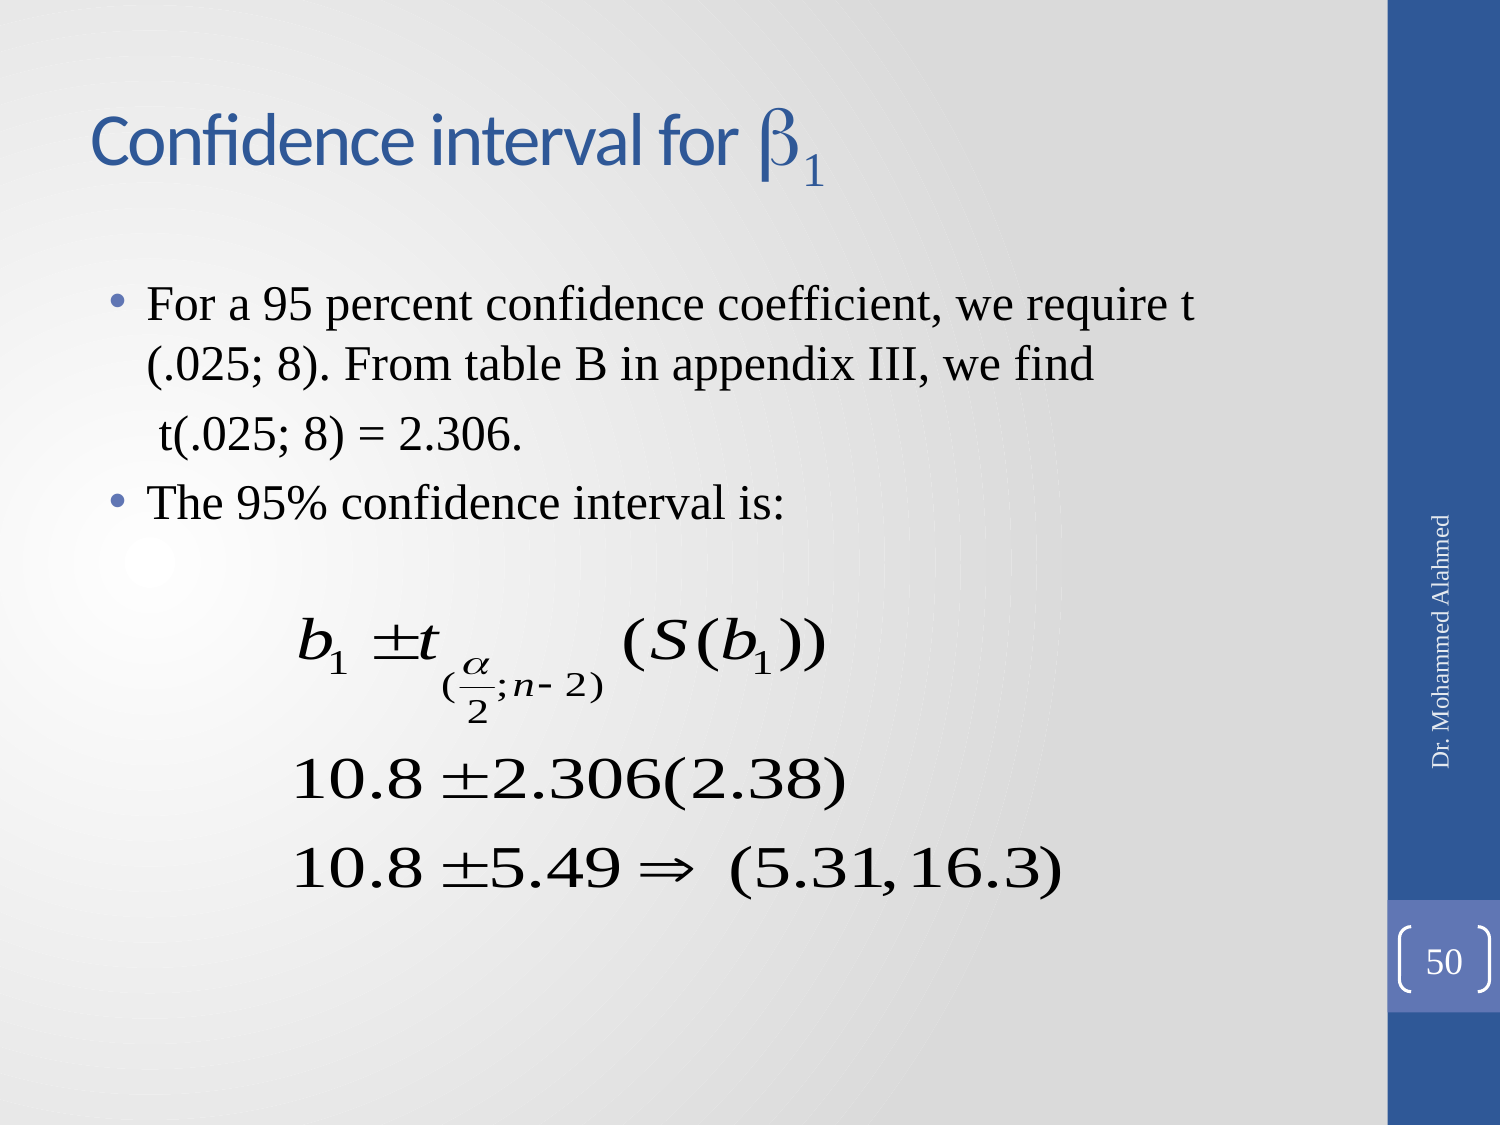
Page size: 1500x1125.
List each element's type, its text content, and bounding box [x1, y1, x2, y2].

list For a 95 percent confidence coefficient, we require t (.025; 8). From table B in appendix III, we find t(.025; 8) = 2.306. The 95% confidence interval is: [75, 262, 1325, 1050]
title Confidence interval for 1 [75, 45, 1325, 233]
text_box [286, 599, 1077, 913]
footer Dr. Mohammed Alahmed [1408, 500, 1469, 889]
slide_number 50 [1397, 925, 1492, 994]
